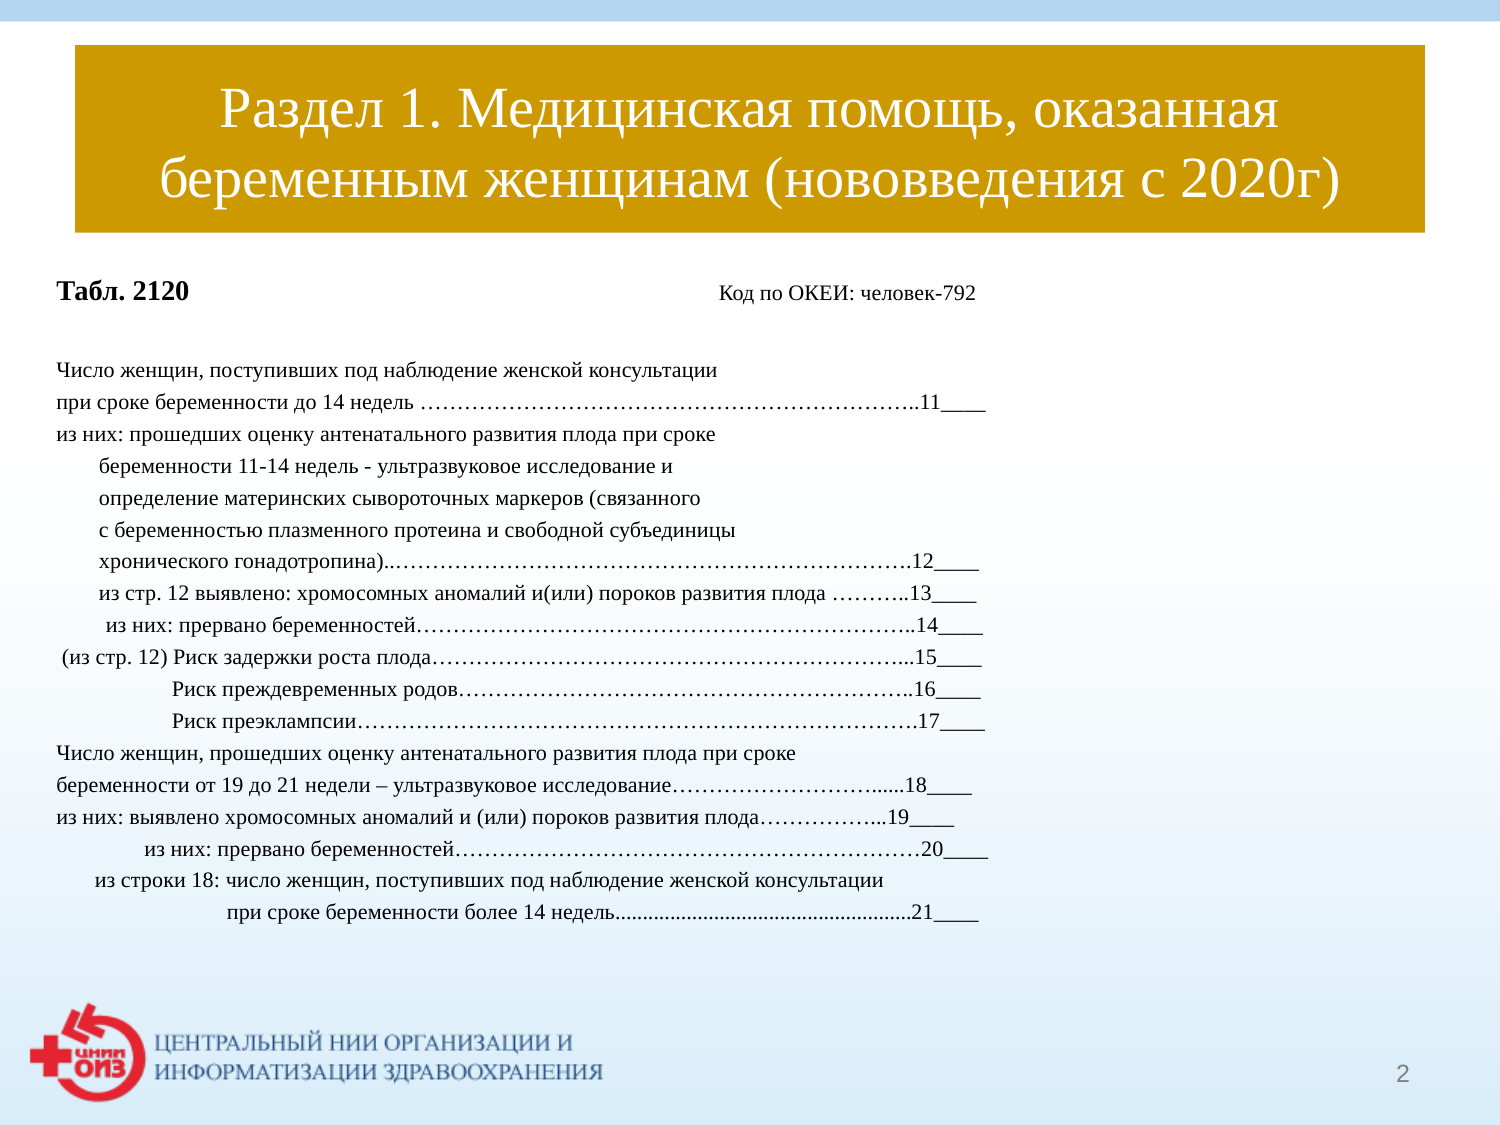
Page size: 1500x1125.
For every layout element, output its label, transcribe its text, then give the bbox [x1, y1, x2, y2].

slide_number 2 [1074, 1042, 1425, 1103]
picture [0, 0, 1500, 1125]
title Раздел 1. Медицинская помощь, оказанная беременным женщинам (нововведения с 2020г) [75, 45, 1425, 233]
list Табл. 2120 Код по ОКЕИ: человек-792 Число женщин, поступивших под наблюдение женской консультации при сроке беременности до 14 недель …………………………………………………………..11____ из них: прошедших оценку антенатального развития плода при сроке беременности 11-14 недель - ультразвуковое исследование и определение материнских сывороточных маркеров (связанного с беременностью плазменного протеина и свободной субъединицы хронического гонадотропина)..…………………………………………………………….12____ из стр. 12 выявлено: хромосомных аномалий и(или) пороков развития плода ………..13____ из них: прервано беременностей…………………………………………………………..14____ (из стр. 12) Риск задержки роста плода………………………………………………………...15____ Риск преждевременных родов……………………………………………………..16____ Риск преэклампсии………………………………………………………………….17____ Число женщин, прошедших оценку антенатального развития плода при сроке беременности от 19 до 21 недели – ультразвуковое исследование………………………......18____ из них: выявлено хромосомных аномалий и (или) пороков развития плода……………...19____ из них: прервано беременностей………………………………………………………20____ из строки 18: число женщин, поступивших под наблюдение женской консультации при сроке беременности более 14 недель......................................................21____ [41, 243, 1459, 1035]
